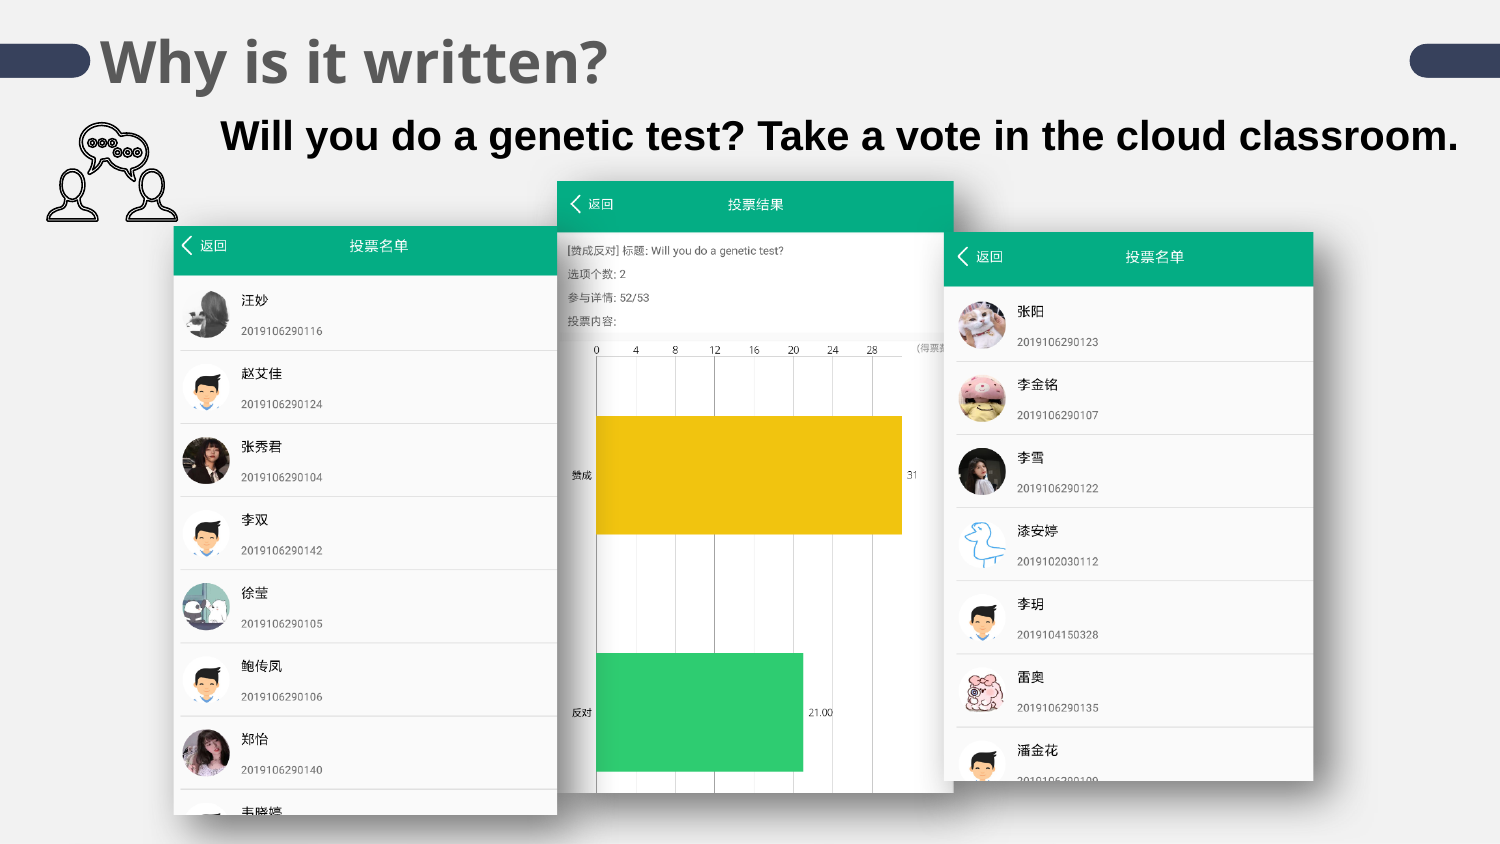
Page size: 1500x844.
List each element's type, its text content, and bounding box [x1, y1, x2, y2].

text_box [1409, 41, 1500, 80]
text_box Will you do a genetic test? Take a vote in the cloud classroom. [205, 106, 1500, 167]
text_box Why is it written? [100, 28, 979, 91]
text_box [0, 41, 93, 80]
picture [173, 181, 1314, 815]
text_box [46, 122, 178, 222]
